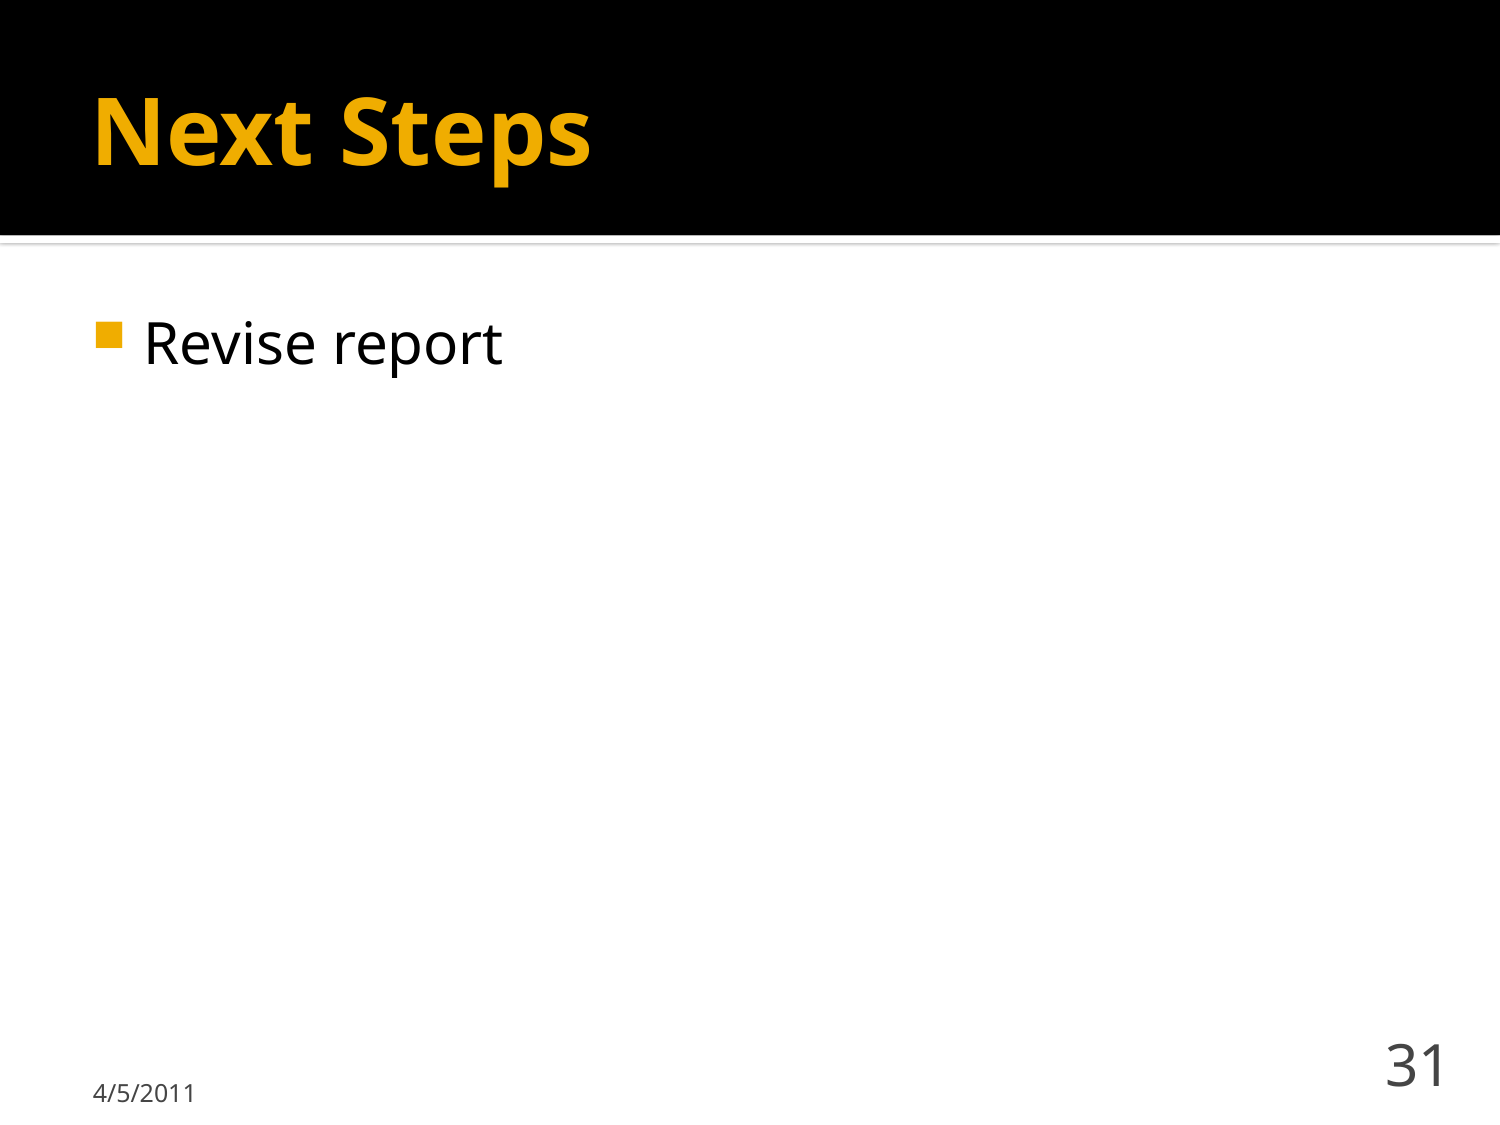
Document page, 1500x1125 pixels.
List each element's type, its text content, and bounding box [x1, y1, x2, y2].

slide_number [75, 1062, 425, 1108]
slide_number 31 [1345, 1062, 1467, 1108]
list Revise report [62, 291, 1425, 1050]
title Next Steps [75, 24, 1425, 231]
